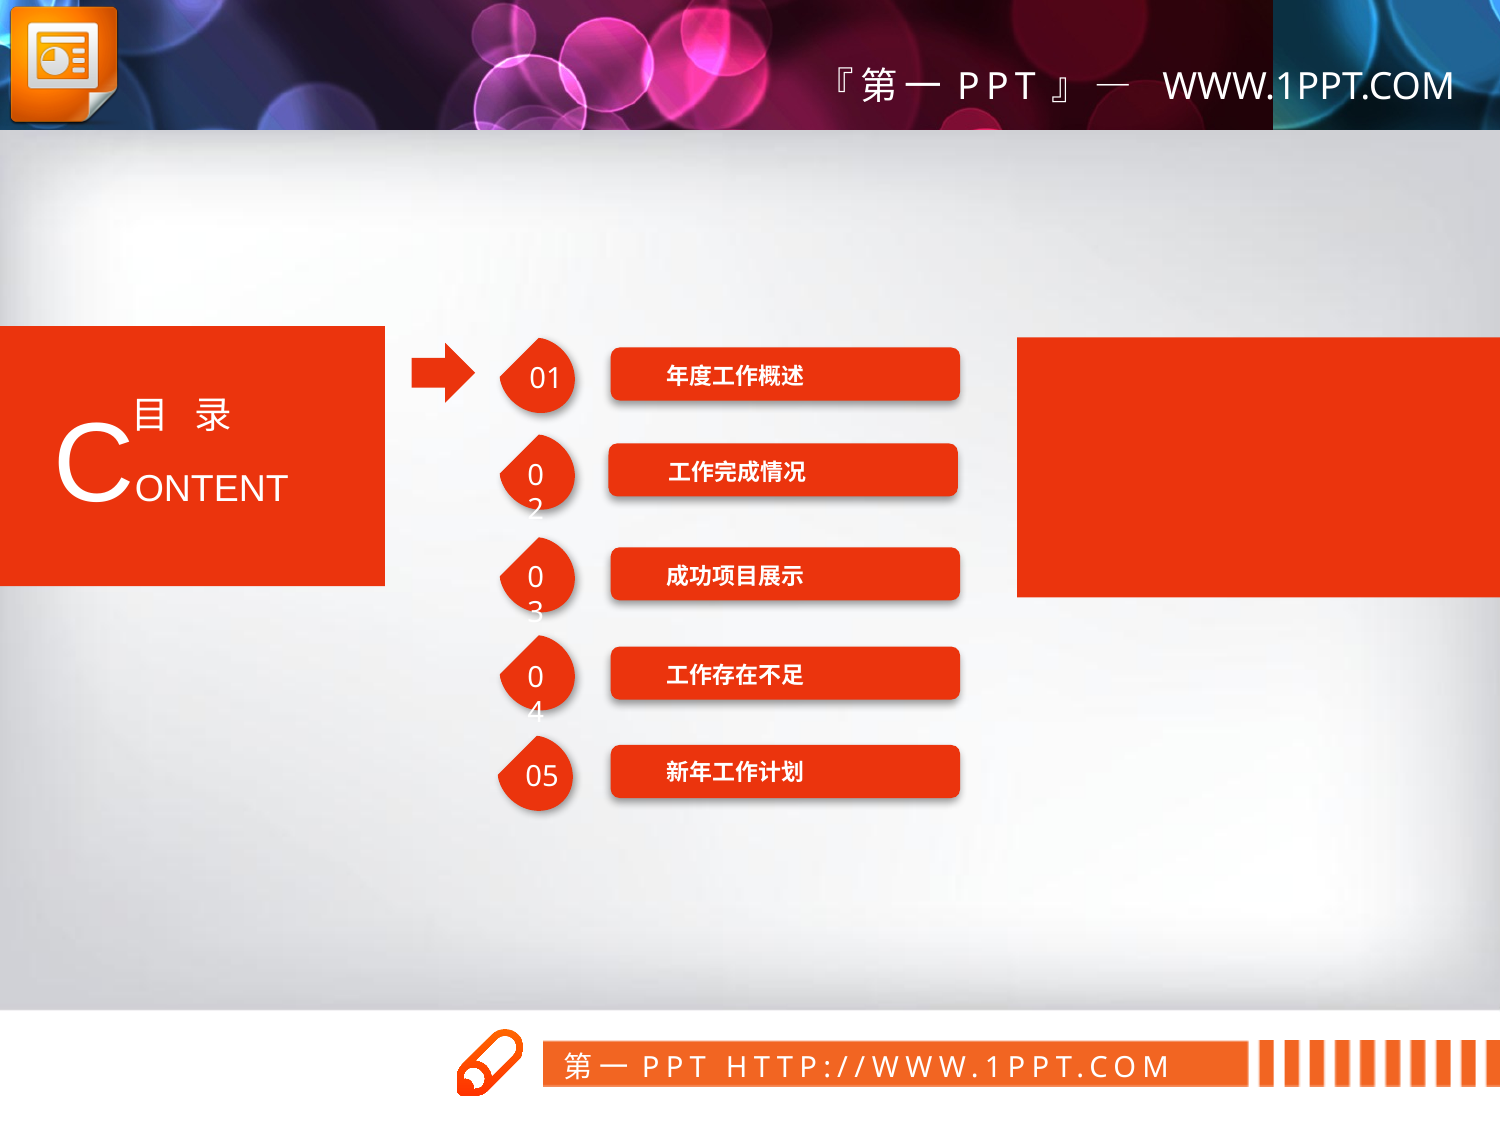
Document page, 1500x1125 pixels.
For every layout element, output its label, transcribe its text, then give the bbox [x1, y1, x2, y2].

text_box CONTENT [38, 381, 306, 532]
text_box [608, 443, 959, 497]
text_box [506, 547, 579, 613]
text_box [0, 326, 385, 587]
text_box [610, 646, 961, 700]
text_box [411, 342, 476, 403]
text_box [506, 444, 579, 510]
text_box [504, 745, 581, 811]
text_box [506, 347, 581, 414]
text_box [610, 744, 961, 799]
text_box [1017, 337, 1500, 598]
picture [543, 1040, 1500, 1087]
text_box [610, 347, 961, 401]
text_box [610, 547, 961, 601]
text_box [506, 645, 579, 711]
picture [0, 0, 1500, 1012]
text_box 目 录 [116, 383, 315, 444]
